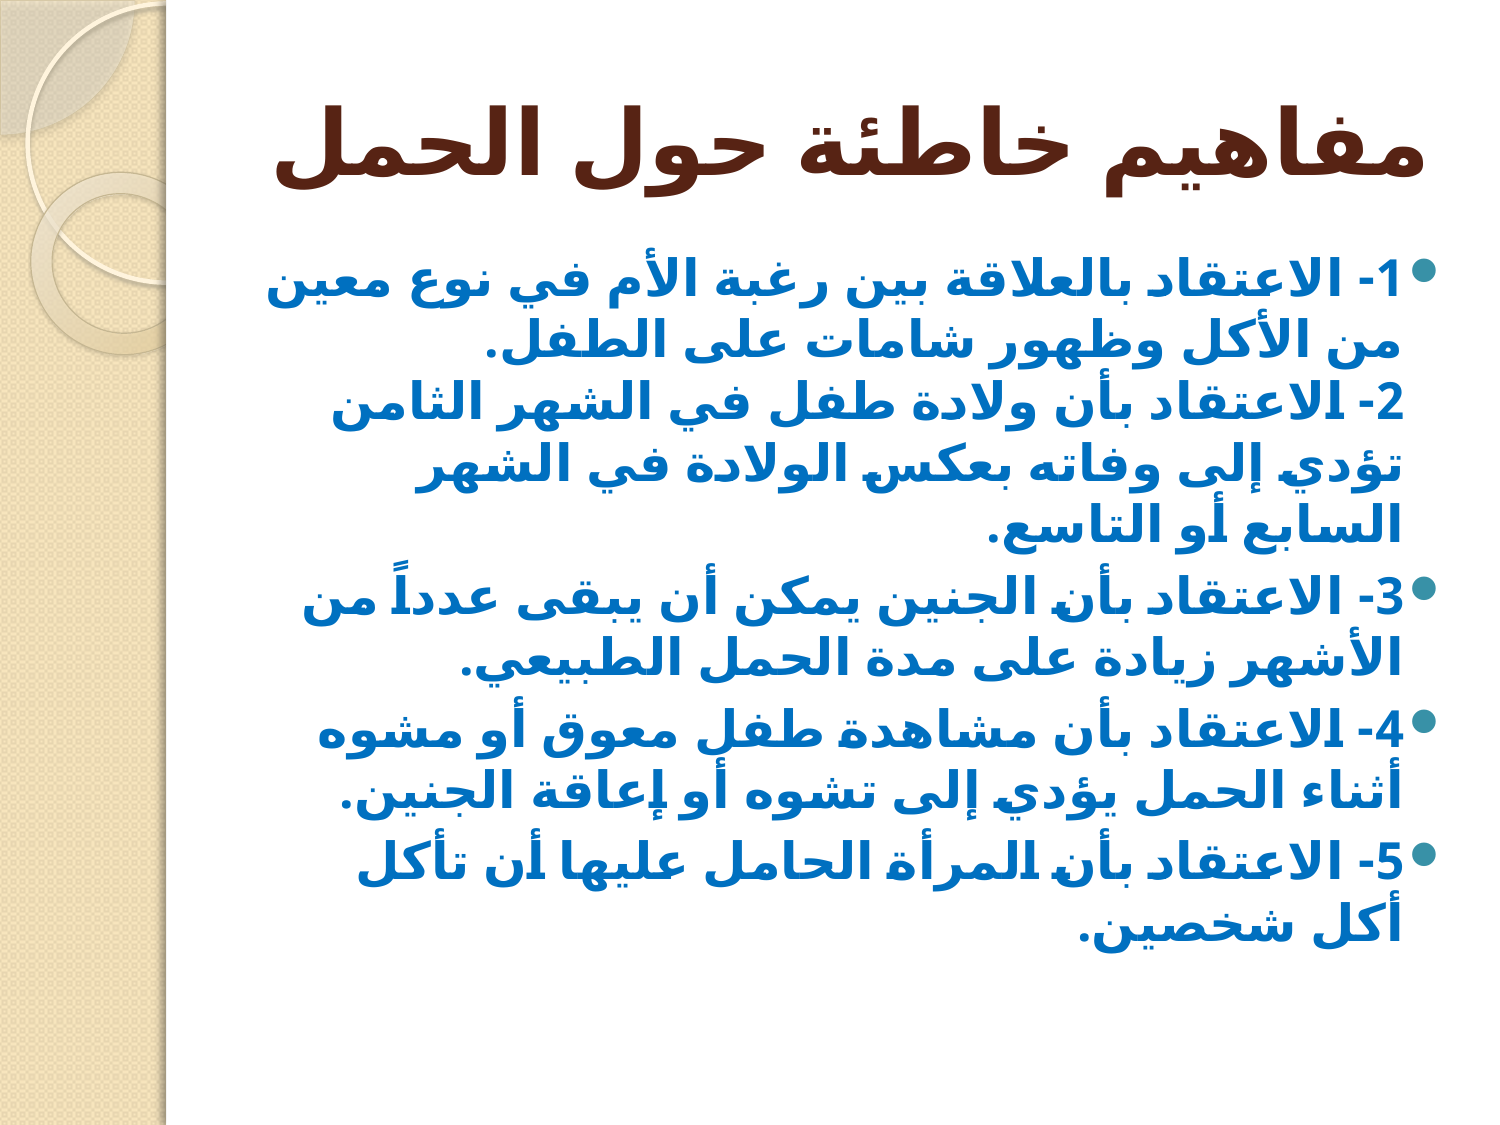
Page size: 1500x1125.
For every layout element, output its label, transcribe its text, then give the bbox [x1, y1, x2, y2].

title مفاهيم خاطئة حول الحمل [235, 45, 1466, 233]
list 1- الاعتقاد بالعلاقة بين رغبة الأم في نوع معين من الأكل وظهور شامات على الطفل. 2- الاعتقاد بأن ولادة طفل في الشهر الثامن تؤدي إلى وفاته بعكس الولادة في الشهر السابع أو التاسع. 3- الاعتقاد بأن الجنين يمكن أن يبقى عدداً من الأشهر زيادة على مدة الحمل الطبيعي. 4- الاعتقاد بأن مشاهدة طفل معوق أو مشوه أثناء الحمل يؤدي إلى تشوه أو إعاقة الجنين. 5- الاعتقاد بأن المرأة الحامل عليها أن تأكل أكل شخصين. [235, 237, 1466, 1025]
